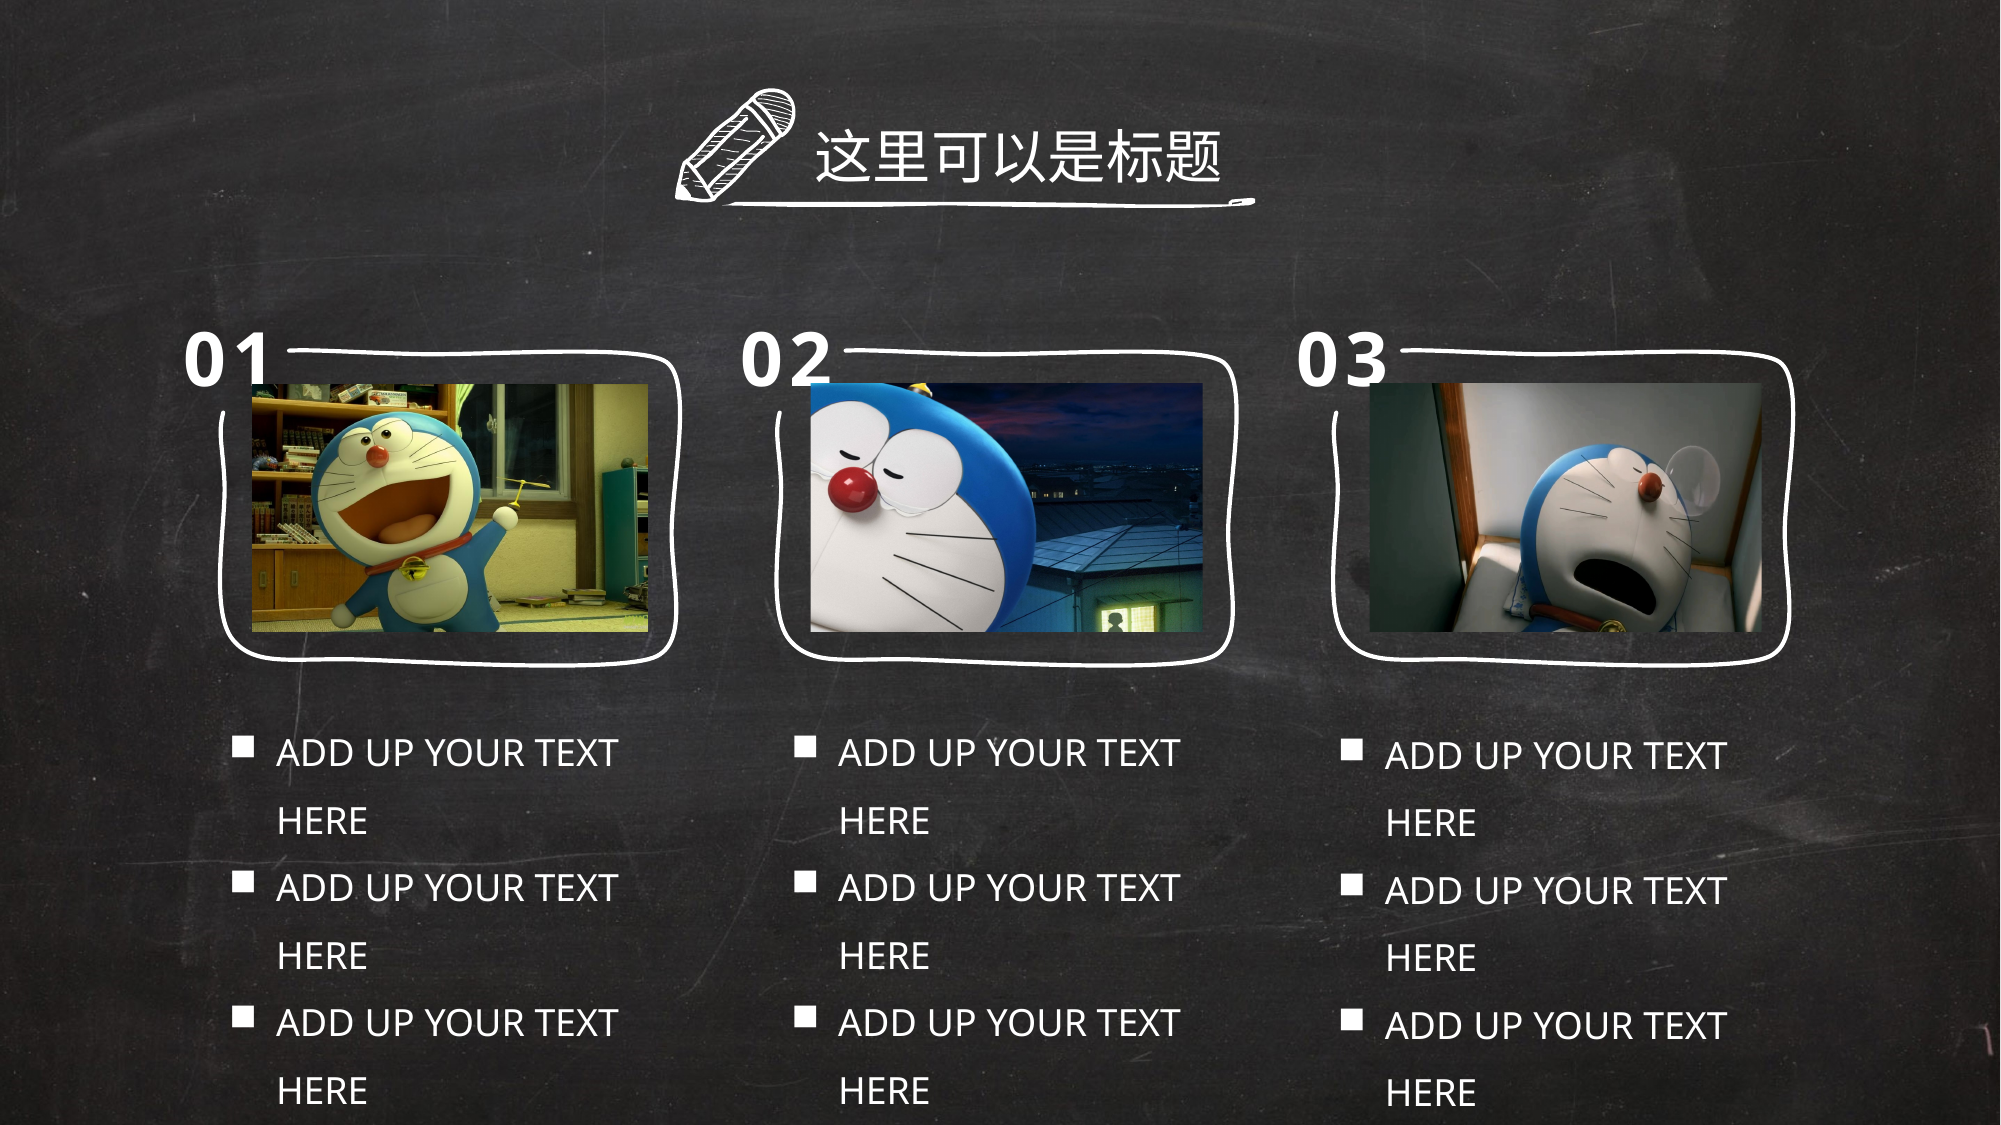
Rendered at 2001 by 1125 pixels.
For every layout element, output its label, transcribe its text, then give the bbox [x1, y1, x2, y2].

text_box [218, 349, 682, 667]
text_box ADD UP YOUR TEXT HERE ADD UP YOUR TEXT HERE ADD UP YOUR TEXT HERE [1323, 701, 1795, 1125]
text_box 02 [720, 303, 853, 409]
text_box [809, 382, 1204, 633]
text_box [675, 88, 1285, 208]
picture [0, 0, 2001, 1125]
text_box ADD UP YOUR TEXT HERE ADD UP YOUR TEXT HERE ADD UP YOUR TEXT HERE [776, 699, 1248, 1125]
text_box [251, 383, 649, 633]
text_box ADD UP YOUR TEXT HERE ADD UP YOUR TEXT HERE ADD UP YOUR TEXT HERE [214, 699, 686, 1125]
text_box [1369, 382, 1763, 633]
text_box 01 [163, 303, 296, 409]
text_box [1332, 349, 1795, 667]
text_box [775, 349, 1238, 667]
text_box 03 [1276, 303, 1410, 409]
